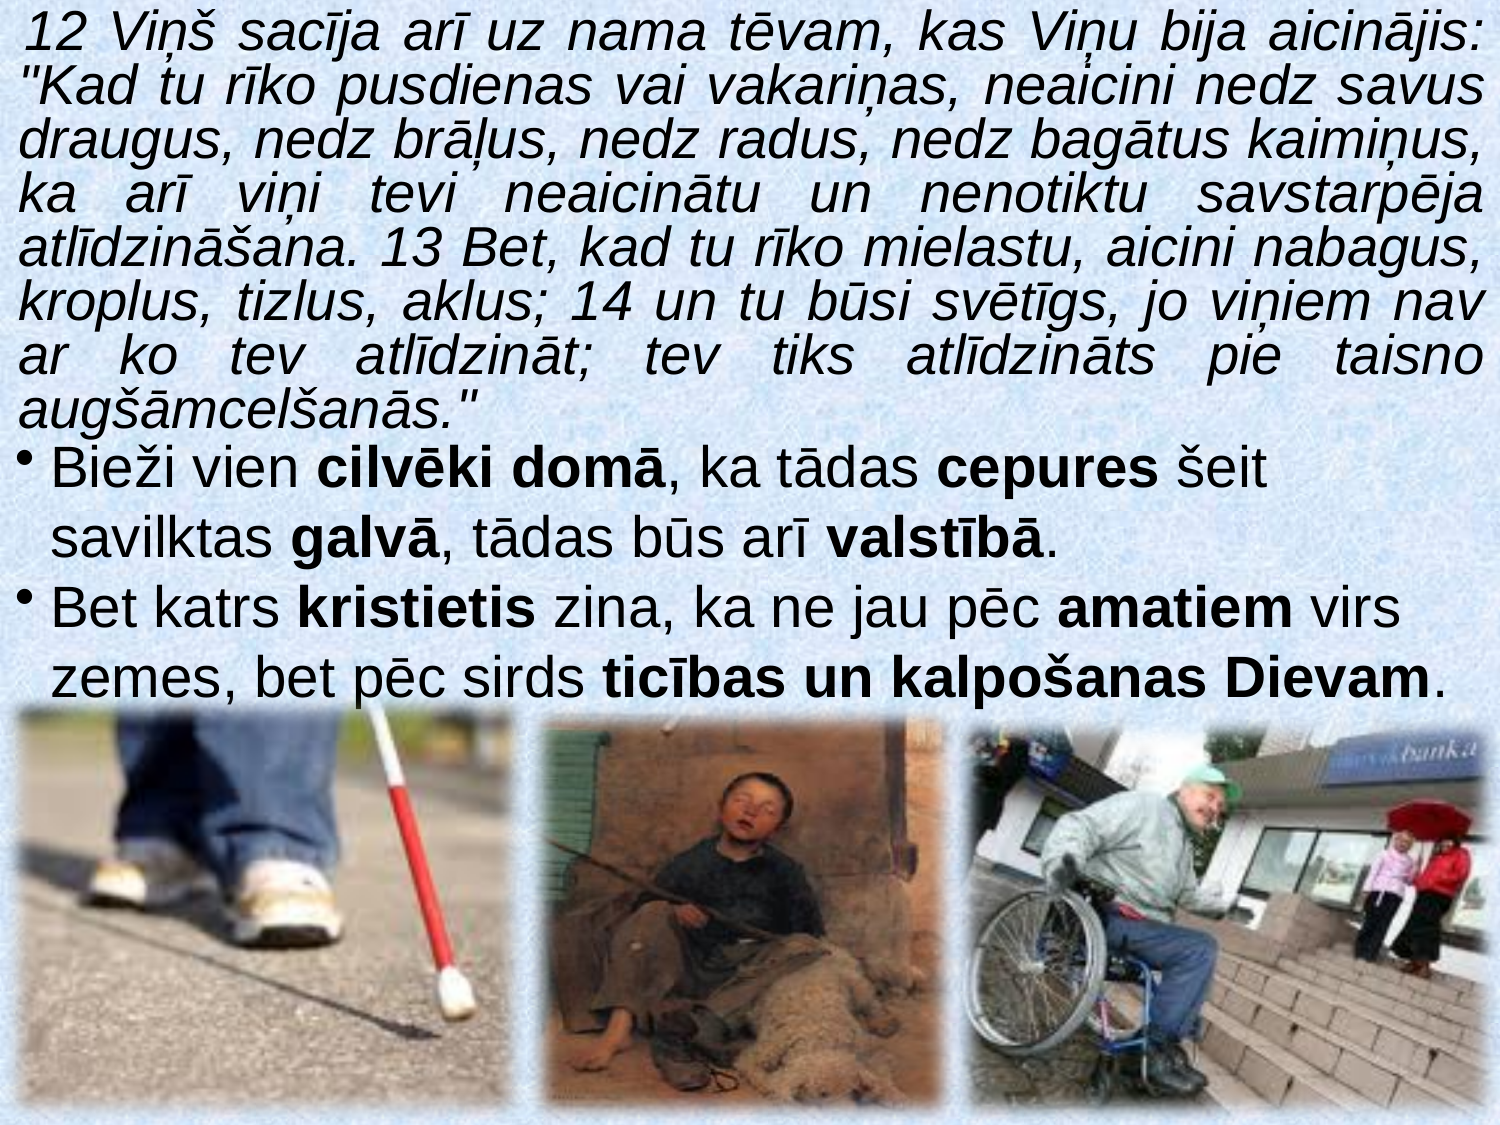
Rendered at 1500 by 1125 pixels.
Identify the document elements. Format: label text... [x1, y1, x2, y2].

text_box Bieži vien cilvēki domā, ka tādas cepures šeit savilktas galvā, tādas būs arī valstībā. Bet katrs kristietis zina, ka ne jau pēc amatiem virs zemes, bet pēc sirds ticības un kalpošanas Dievam. [0, 421, 1500, 714]
list 12 Viņš sacīja arī uz nama tēvam, kas Viņu bija aicinājis: "Kad tu rīko pusdienas vai vakariņas, neaicini nedz savus draugus, nedz brāļus, nedz radus, nedz bagātus kaimiņus, ka arī viņi tevi neaicinātu un nenotiktu savstarpēja atlīdzināšana. 13 Bet, kad tu rīko mielastu, aicini nabagus, kroplus, tizlus, aklus; 14 un tu būsi svētīgs, jo viņiem nav ar ko tev atlīdzināt; tev tiks atlīdzināts pie taisno augšāmcelšanās." [0, 0, 1500, 173]
picture [0, 173, 1500, 421]
picture [0, 691, 1500, 1125]
